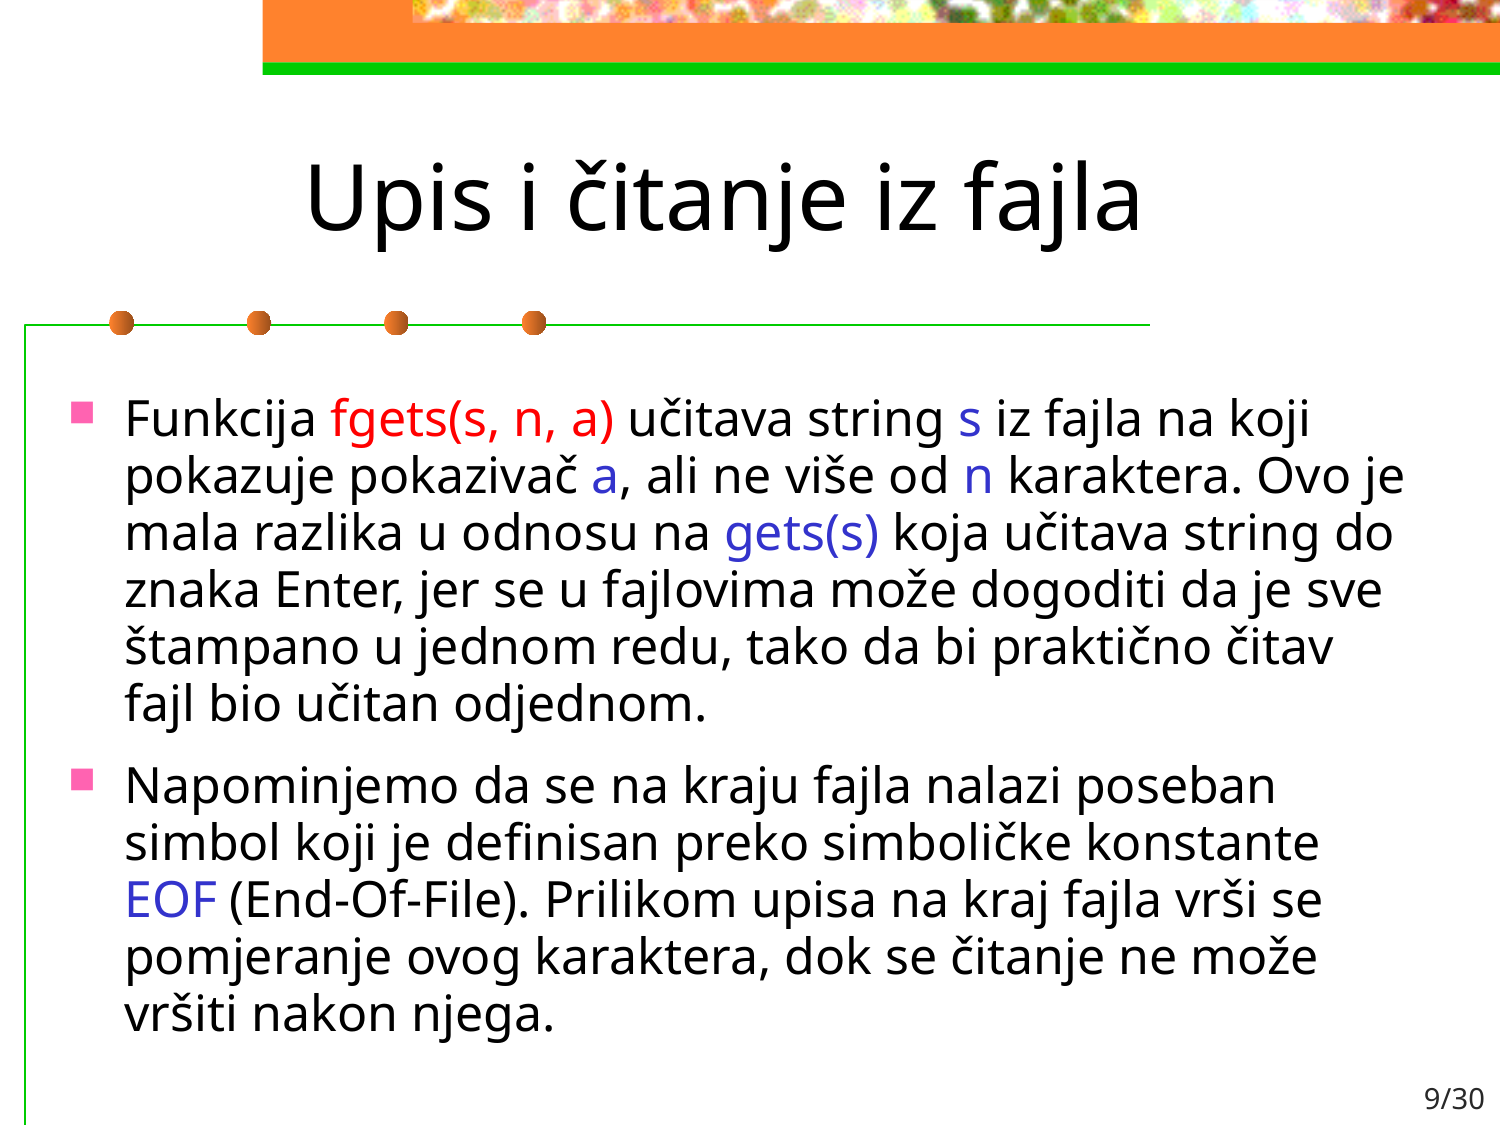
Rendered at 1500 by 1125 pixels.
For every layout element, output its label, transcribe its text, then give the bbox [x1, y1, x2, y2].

list Funkcija fgets(s, n, a) učitava string s iz fajla na koji pokazuje pokazivač a, ali ne više od n karaktera. Ovo je mala razlika u odnosu na gets(s) koja učitava string do znaka Enter, jer se u fajlovima može dogoditi da je sve štampano u jednom redu, tako da bi praktično čitav fajl bio učitan odjednom. Napominjemo da se na kraju fajla nalazi poseban simbol koji je definisan preko simboličke konstante EOF (End-Of-File). Prilikom upisa na kraj fajla vrši se pomjeranje ovog karaktera, dok se čitanje ne može vršiti nakon njega. [53, 383, 1424, 1024]
text_box 9/30 [1374, 1072, 1500, 1123]
picture [412, 0, 1500, 23]
title Upis i čitanje iz fajla [87, 99, 1363, 288]
